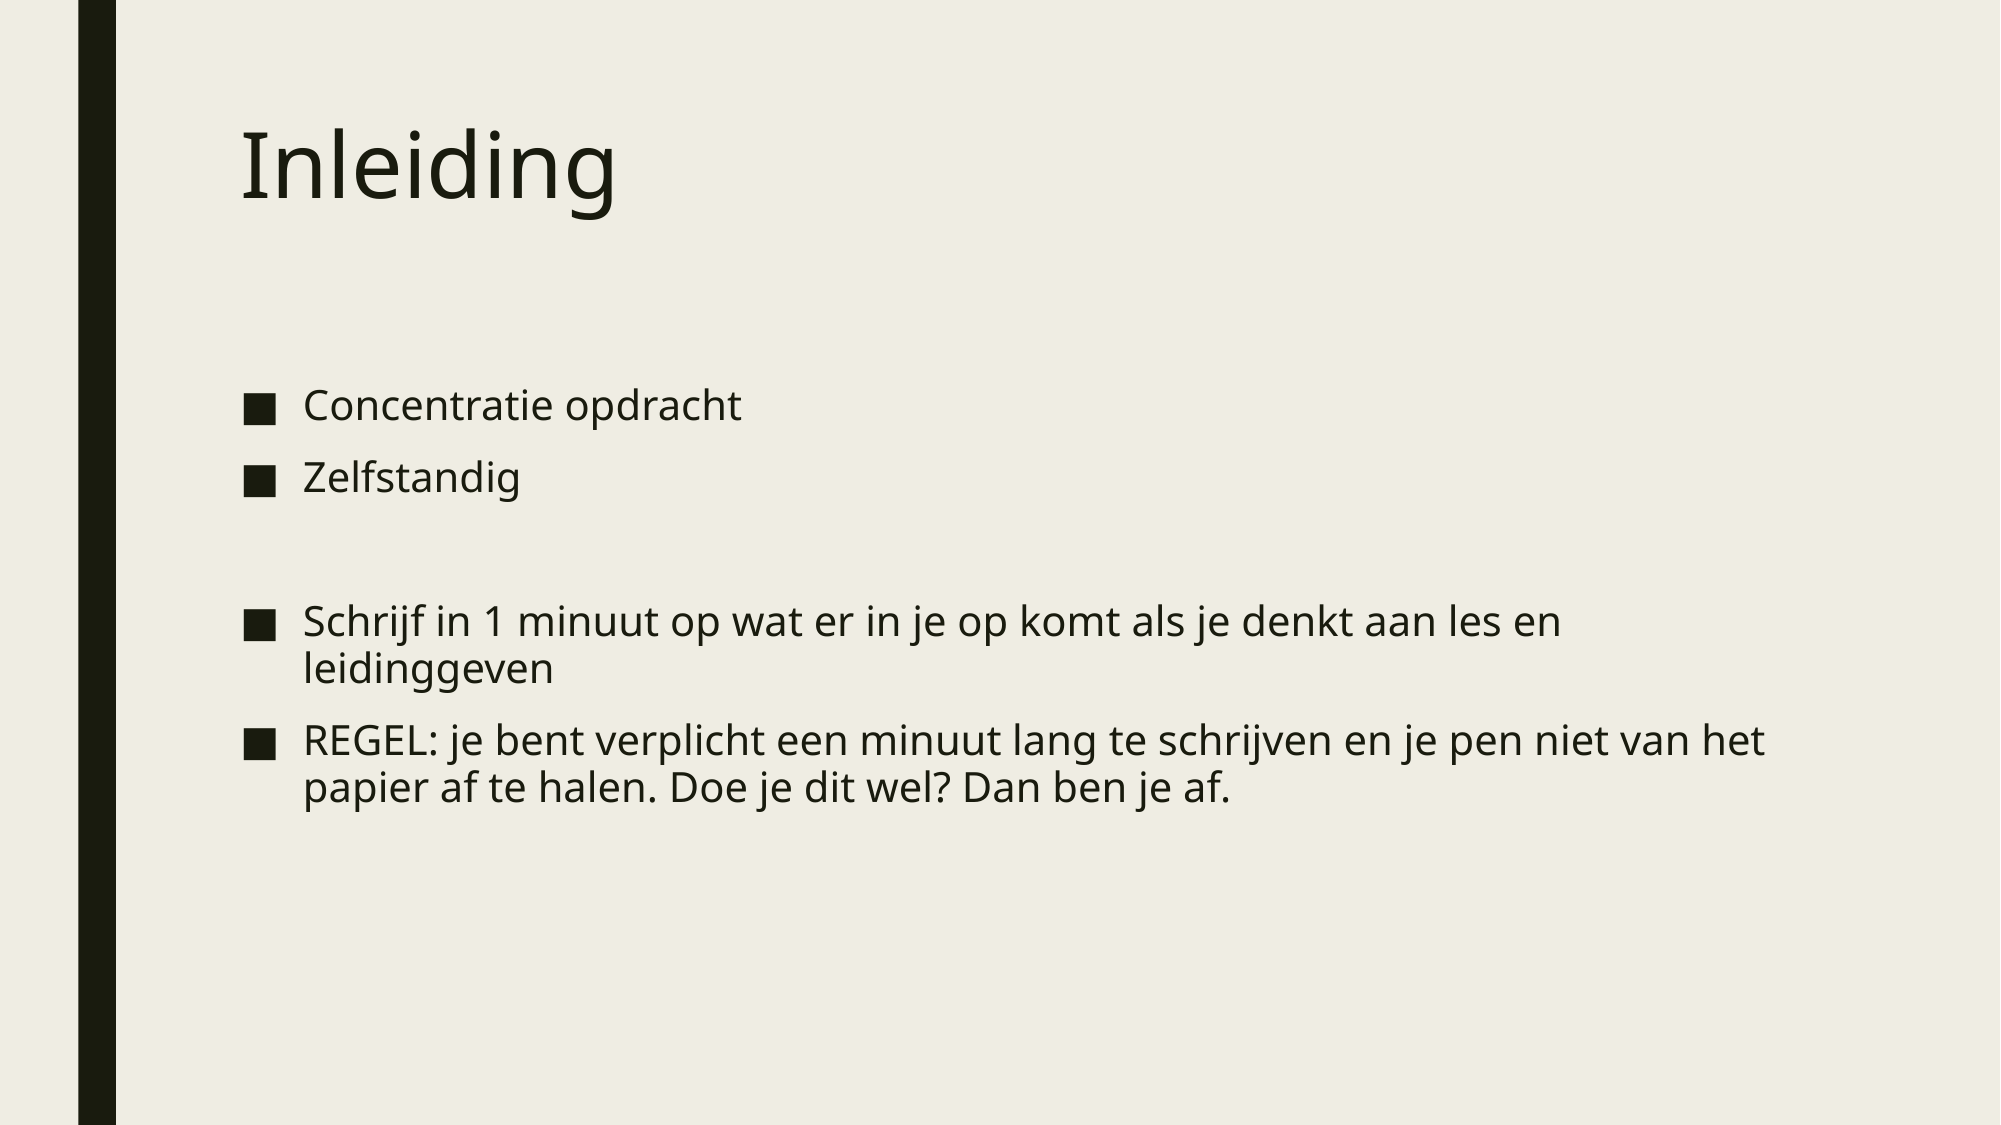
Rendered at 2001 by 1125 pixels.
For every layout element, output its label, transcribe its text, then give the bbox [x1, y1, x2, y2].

list Concentratie opdracht Zelfstandig Schrijf in 1 minuut op wat er in je op komt als je denkt aan les en leidinggeven REGEL: je bent verplicht een minuut lang te schrijven en je pen niet van het papier af te halen. Doe je dit wel? Dan ben je af. [225, 375, 1800, 963]
title Inleiding [225, 112, 1800, 357]
